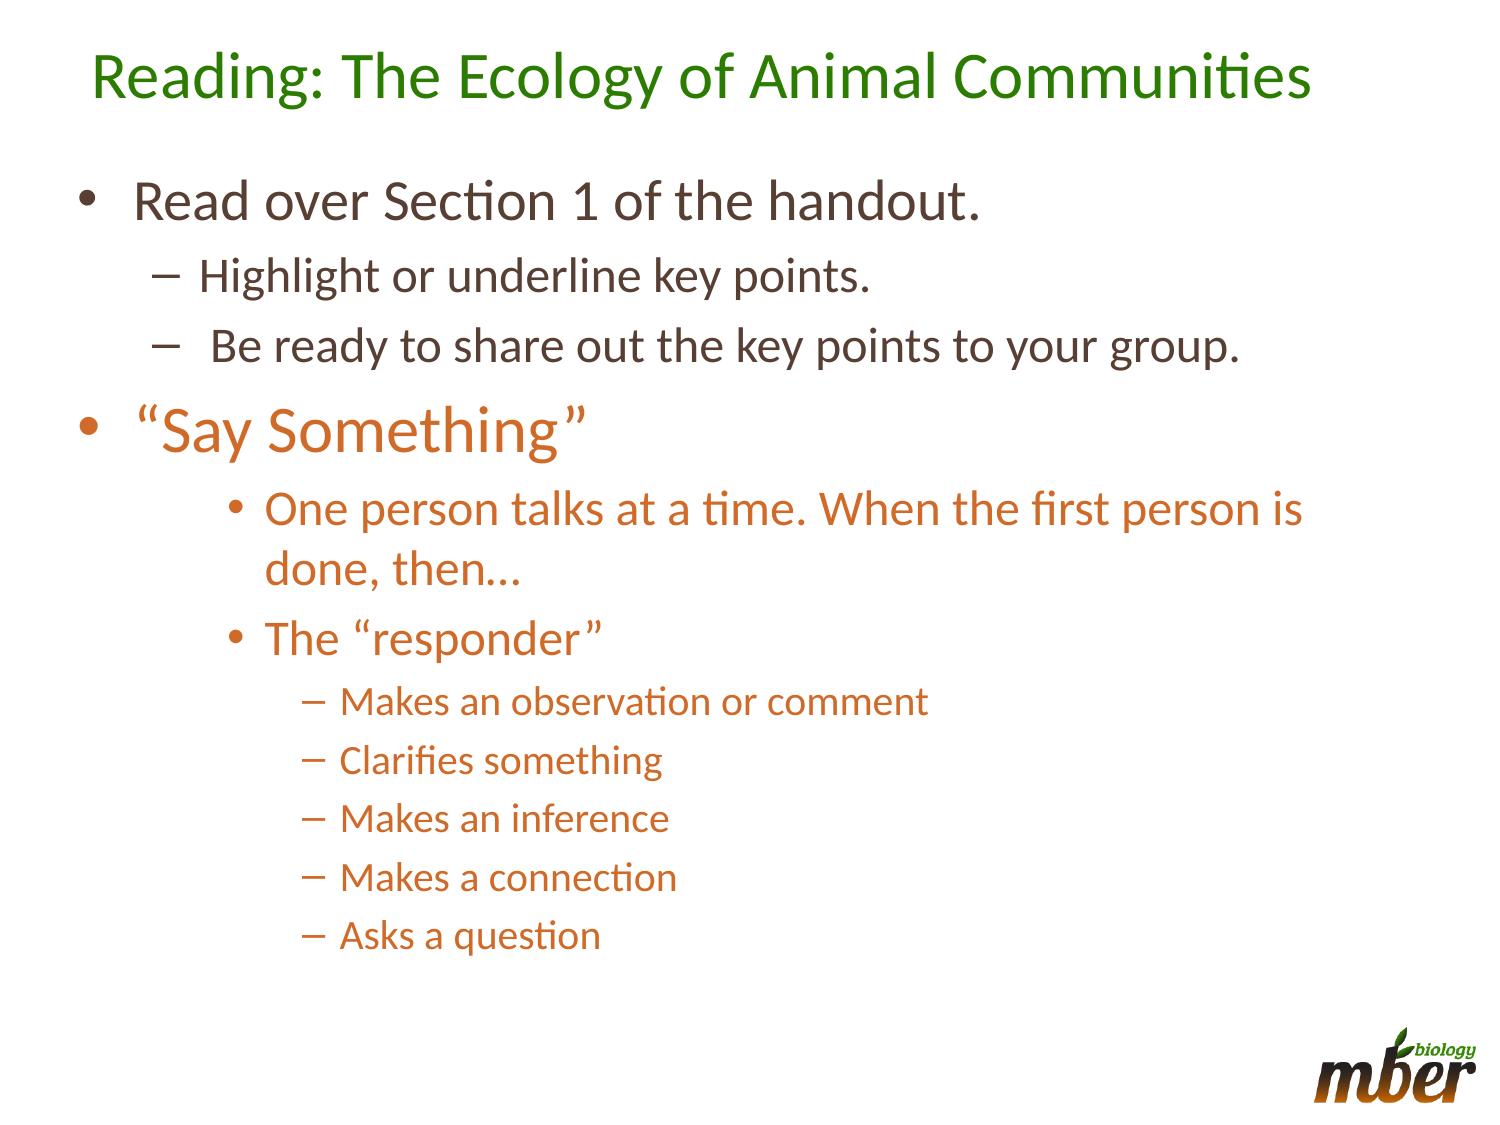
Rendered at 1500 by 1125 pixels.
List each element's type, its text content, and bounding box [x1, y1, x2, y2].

picture [1314, 1026, 1476, 1103]
list Read over Section 1 of the handout. Highlight or underline key points. Be ready to share out the key points to your group. “Say Something” One person talks at a time. When the first person is done, then… The “responder” Makes an observation or comment Clarifies something Makes an inference Makes a connection Asks a question [62, 155, 1442, 1103]
title Reading: The Ecology of Animal Communities [76, 18, 1427, 126]
